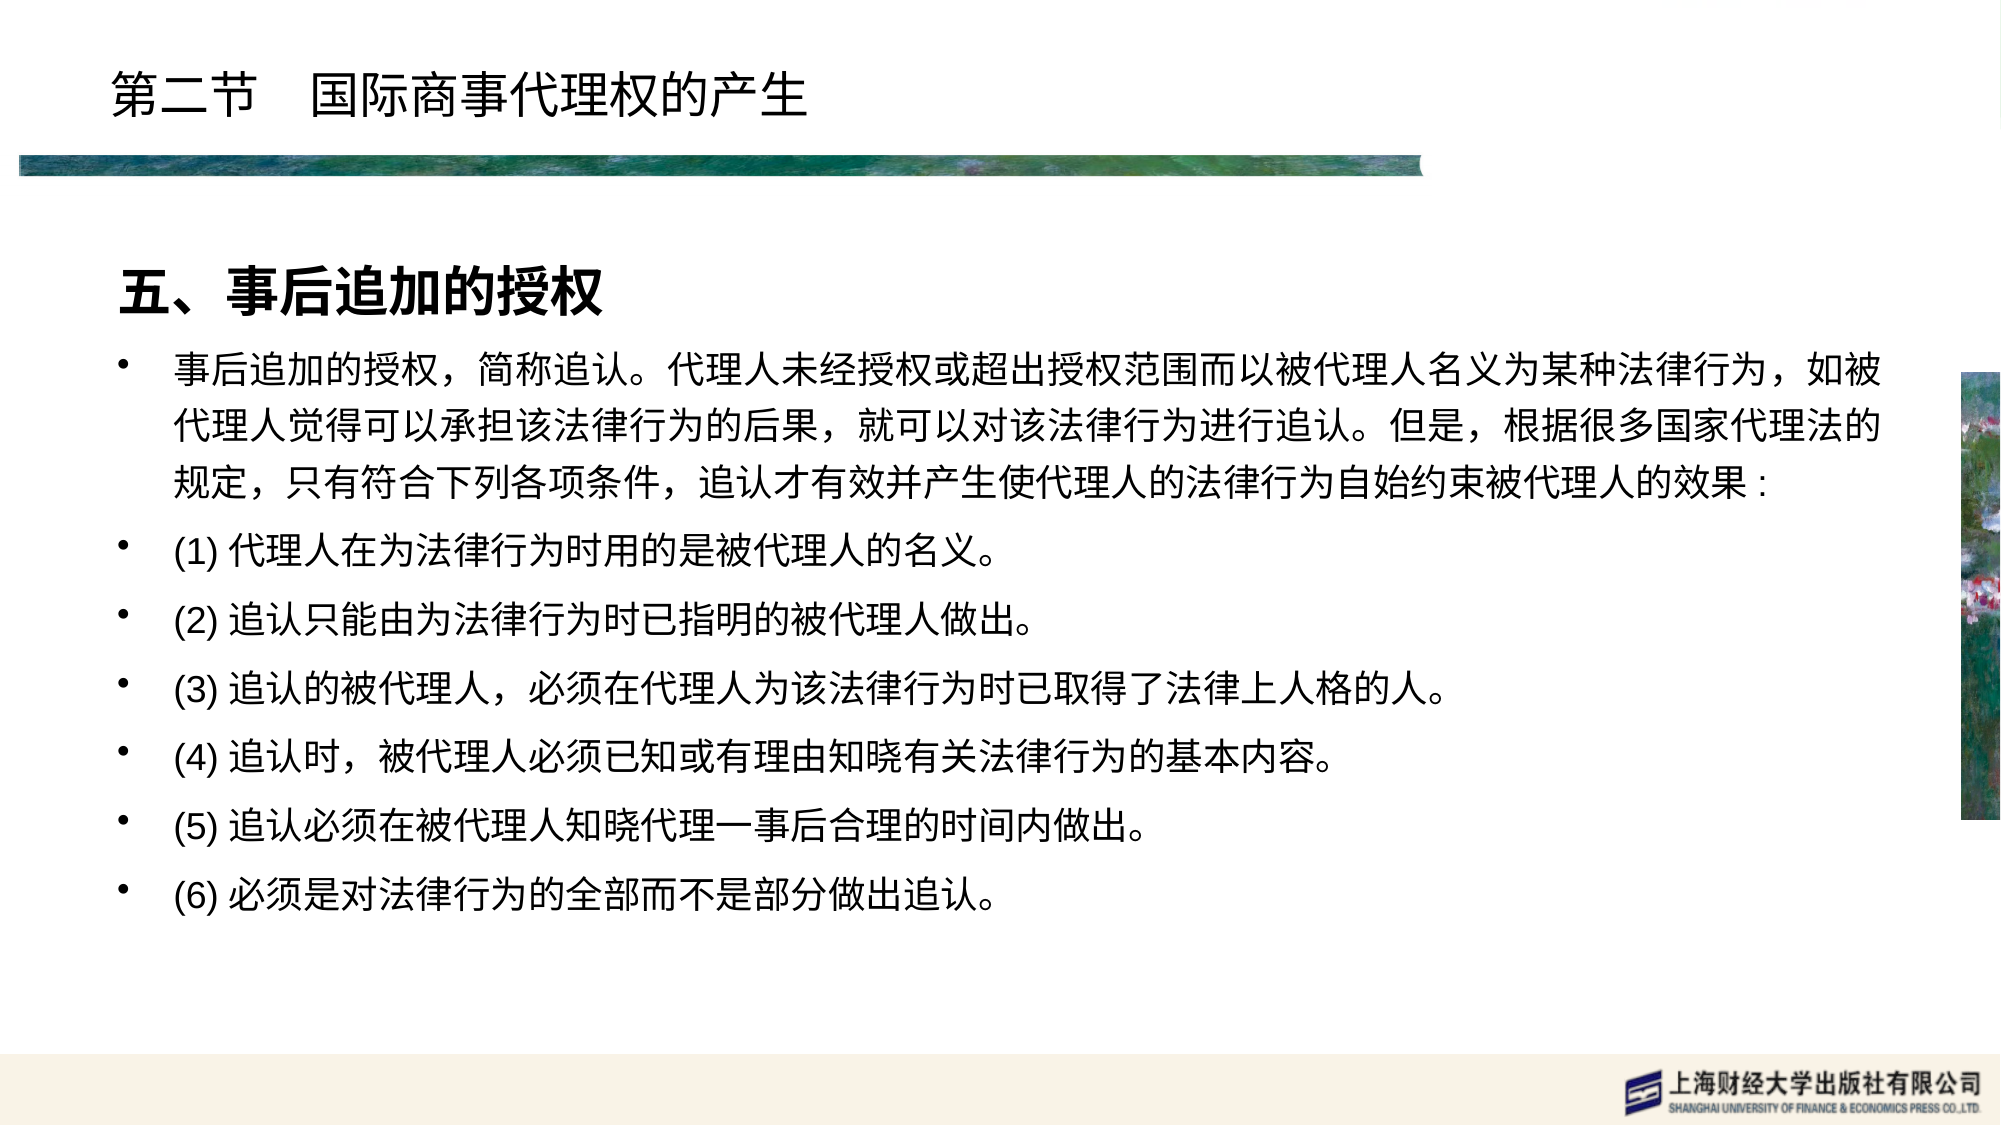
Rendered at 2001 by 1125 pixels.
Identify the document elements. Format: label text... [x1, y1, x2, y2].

picture [0, 0, 2001, 1125]
list 五、事后追加的授权 事后追加的授权，简称追认。代理人未经授权或超出授权范围而以被代理人名义为某种法律行为，如被代理人觉得可以承担该法律行为的后果，就可以对该法律行为进行追认。但是，根据很多国家代理法的规定，只有符合下列各项条件，追认才有效并产生使代理人的法律行为自始约束被代理人的效果: (1)代理人在为法律行为时用的是被代理人的名义。 (2)追认只能由为法律行为时已指明的被代理人做出。 (3)追认的被代理人，必须在代理人为该法律行为时已取得了法律上人格的人。 (4)追认时，被代理人必须已知或有理由知晓有关法律行为的基本内容。 (5)追认必须在被代理人知晓代理一事后合理的时间内做出。 (6)必须是对法律行为的全部而不是部分做出追认。 [102, 233, 1898, 1032]
title 第二节 国际商事代理权的产生 [94, 42, 1451, 146]
